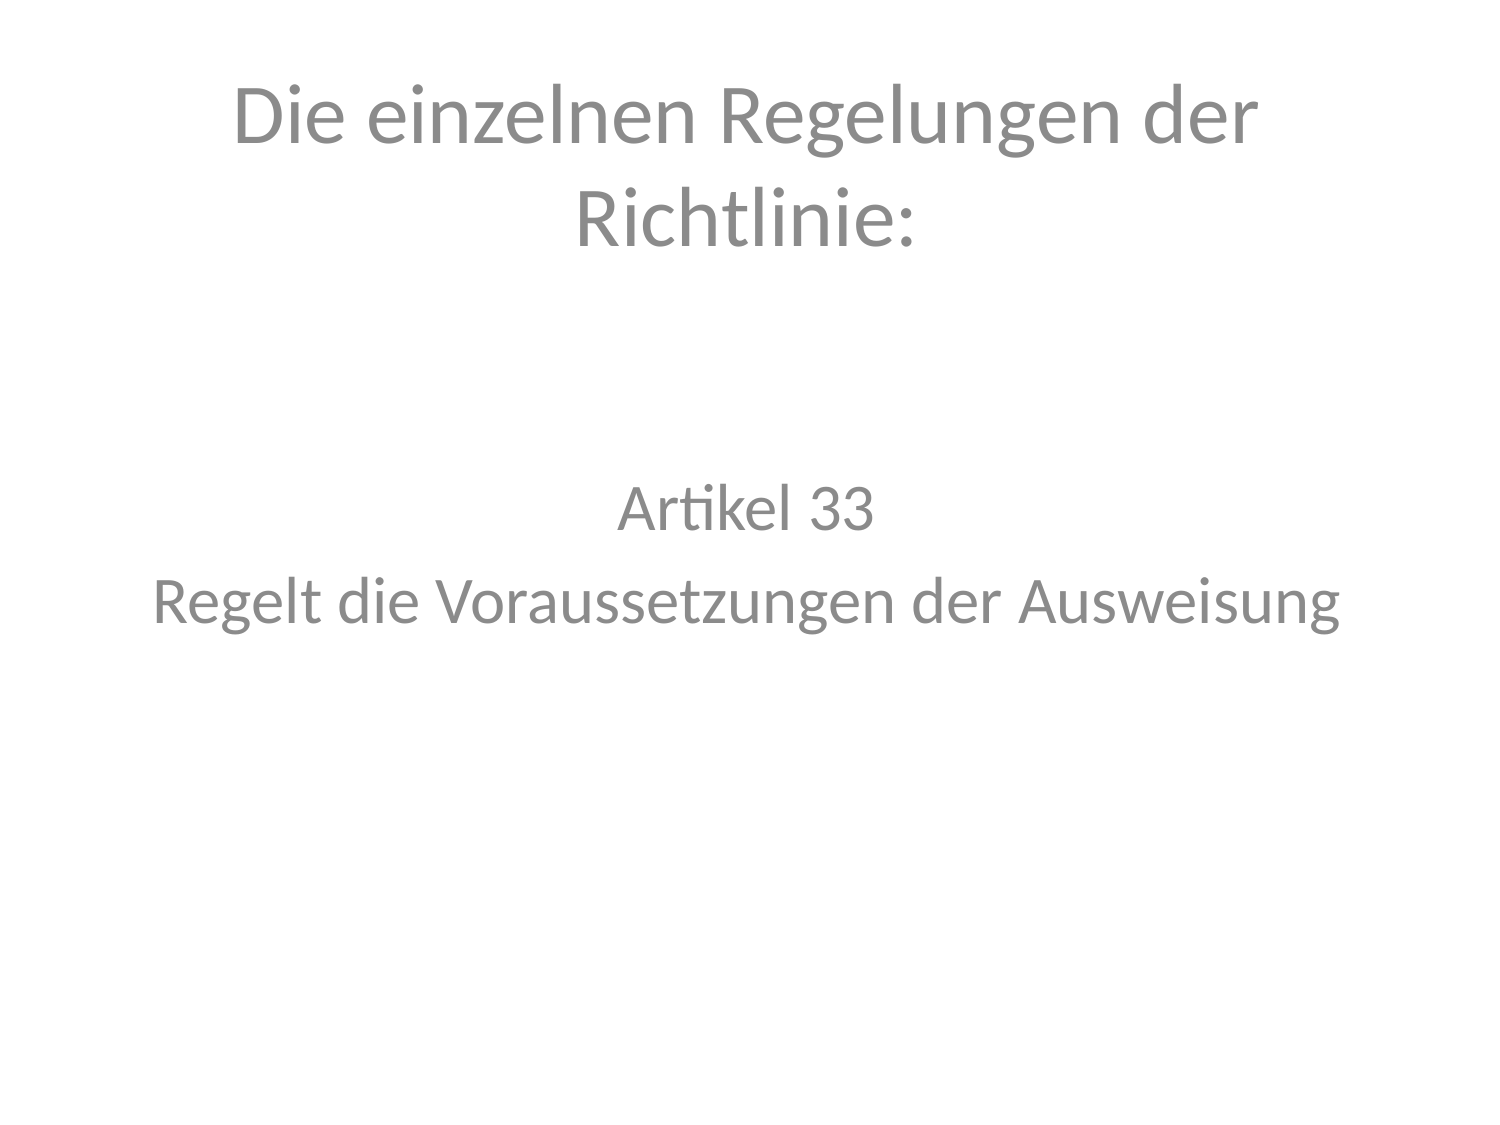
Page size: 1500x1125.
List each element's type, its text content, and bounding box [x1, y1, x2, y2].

subtitle Die einzelnen Regelungen der Richtlinie: Artikel 33 Regelt die Voraussetzungen der Ausweisung [48, 50, 1446, 1063]
